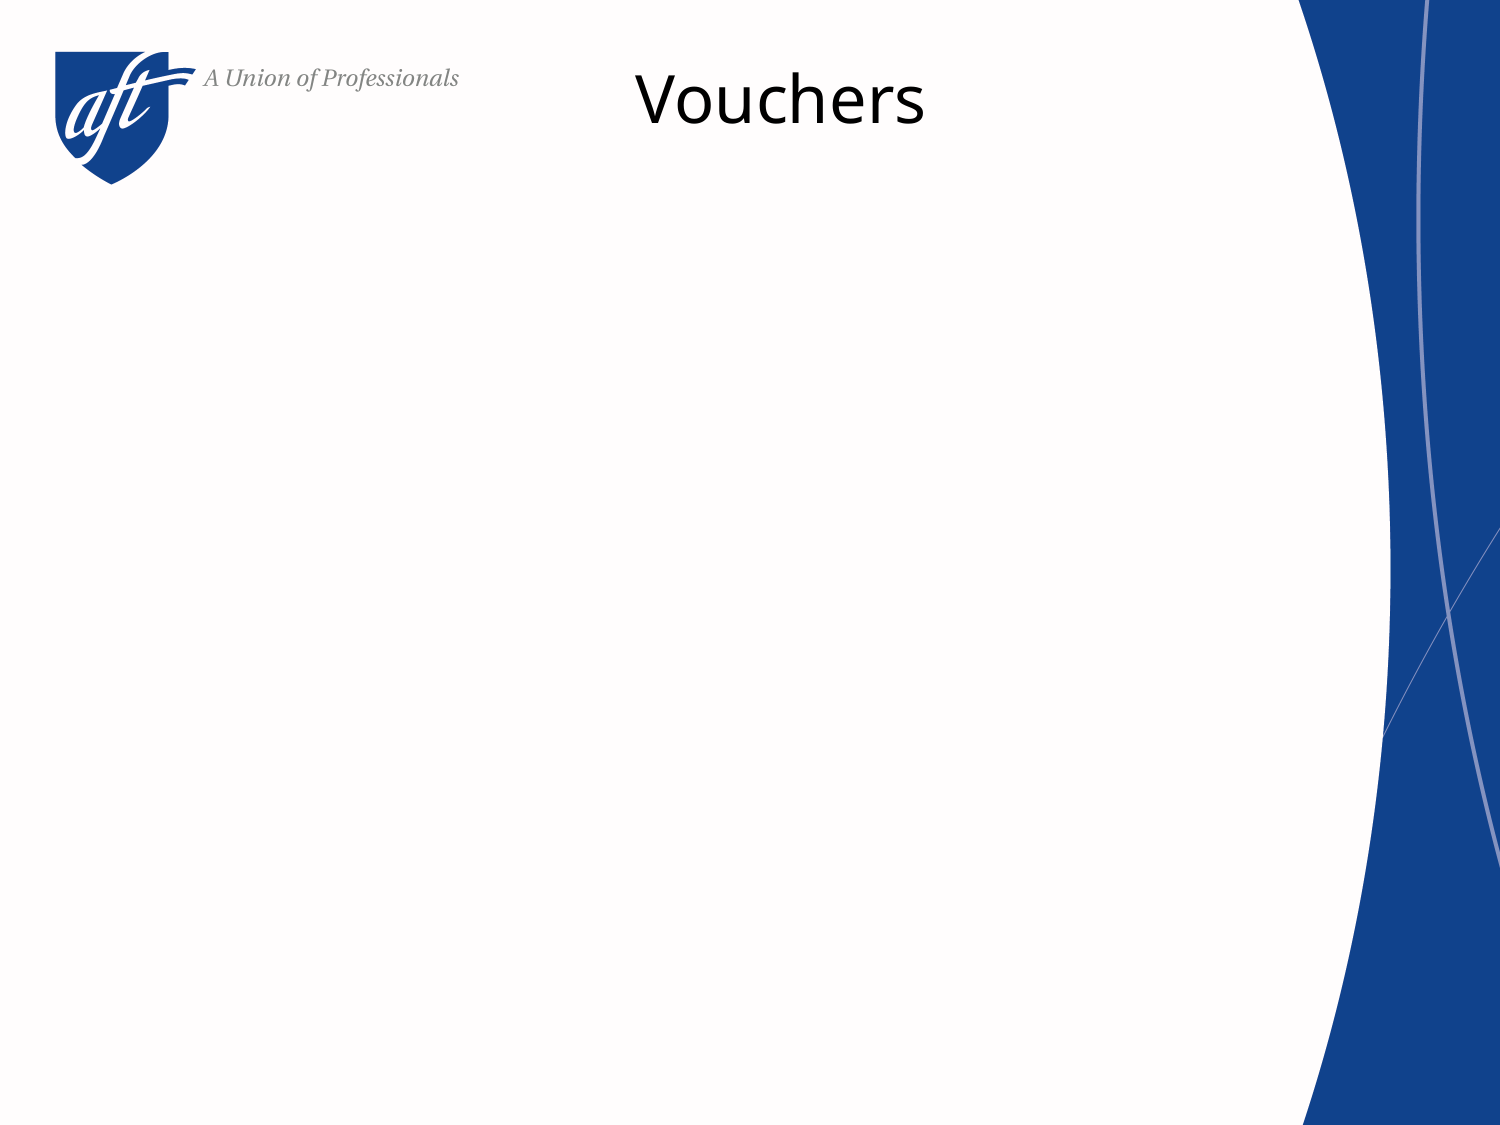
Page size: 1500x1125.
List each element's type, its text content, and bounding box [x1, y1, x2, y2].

text_box Vouchers [200, 49, 1363, 198]
picture [0, 0, 1500, 1125]
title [137, 199, 1413, 1013]
